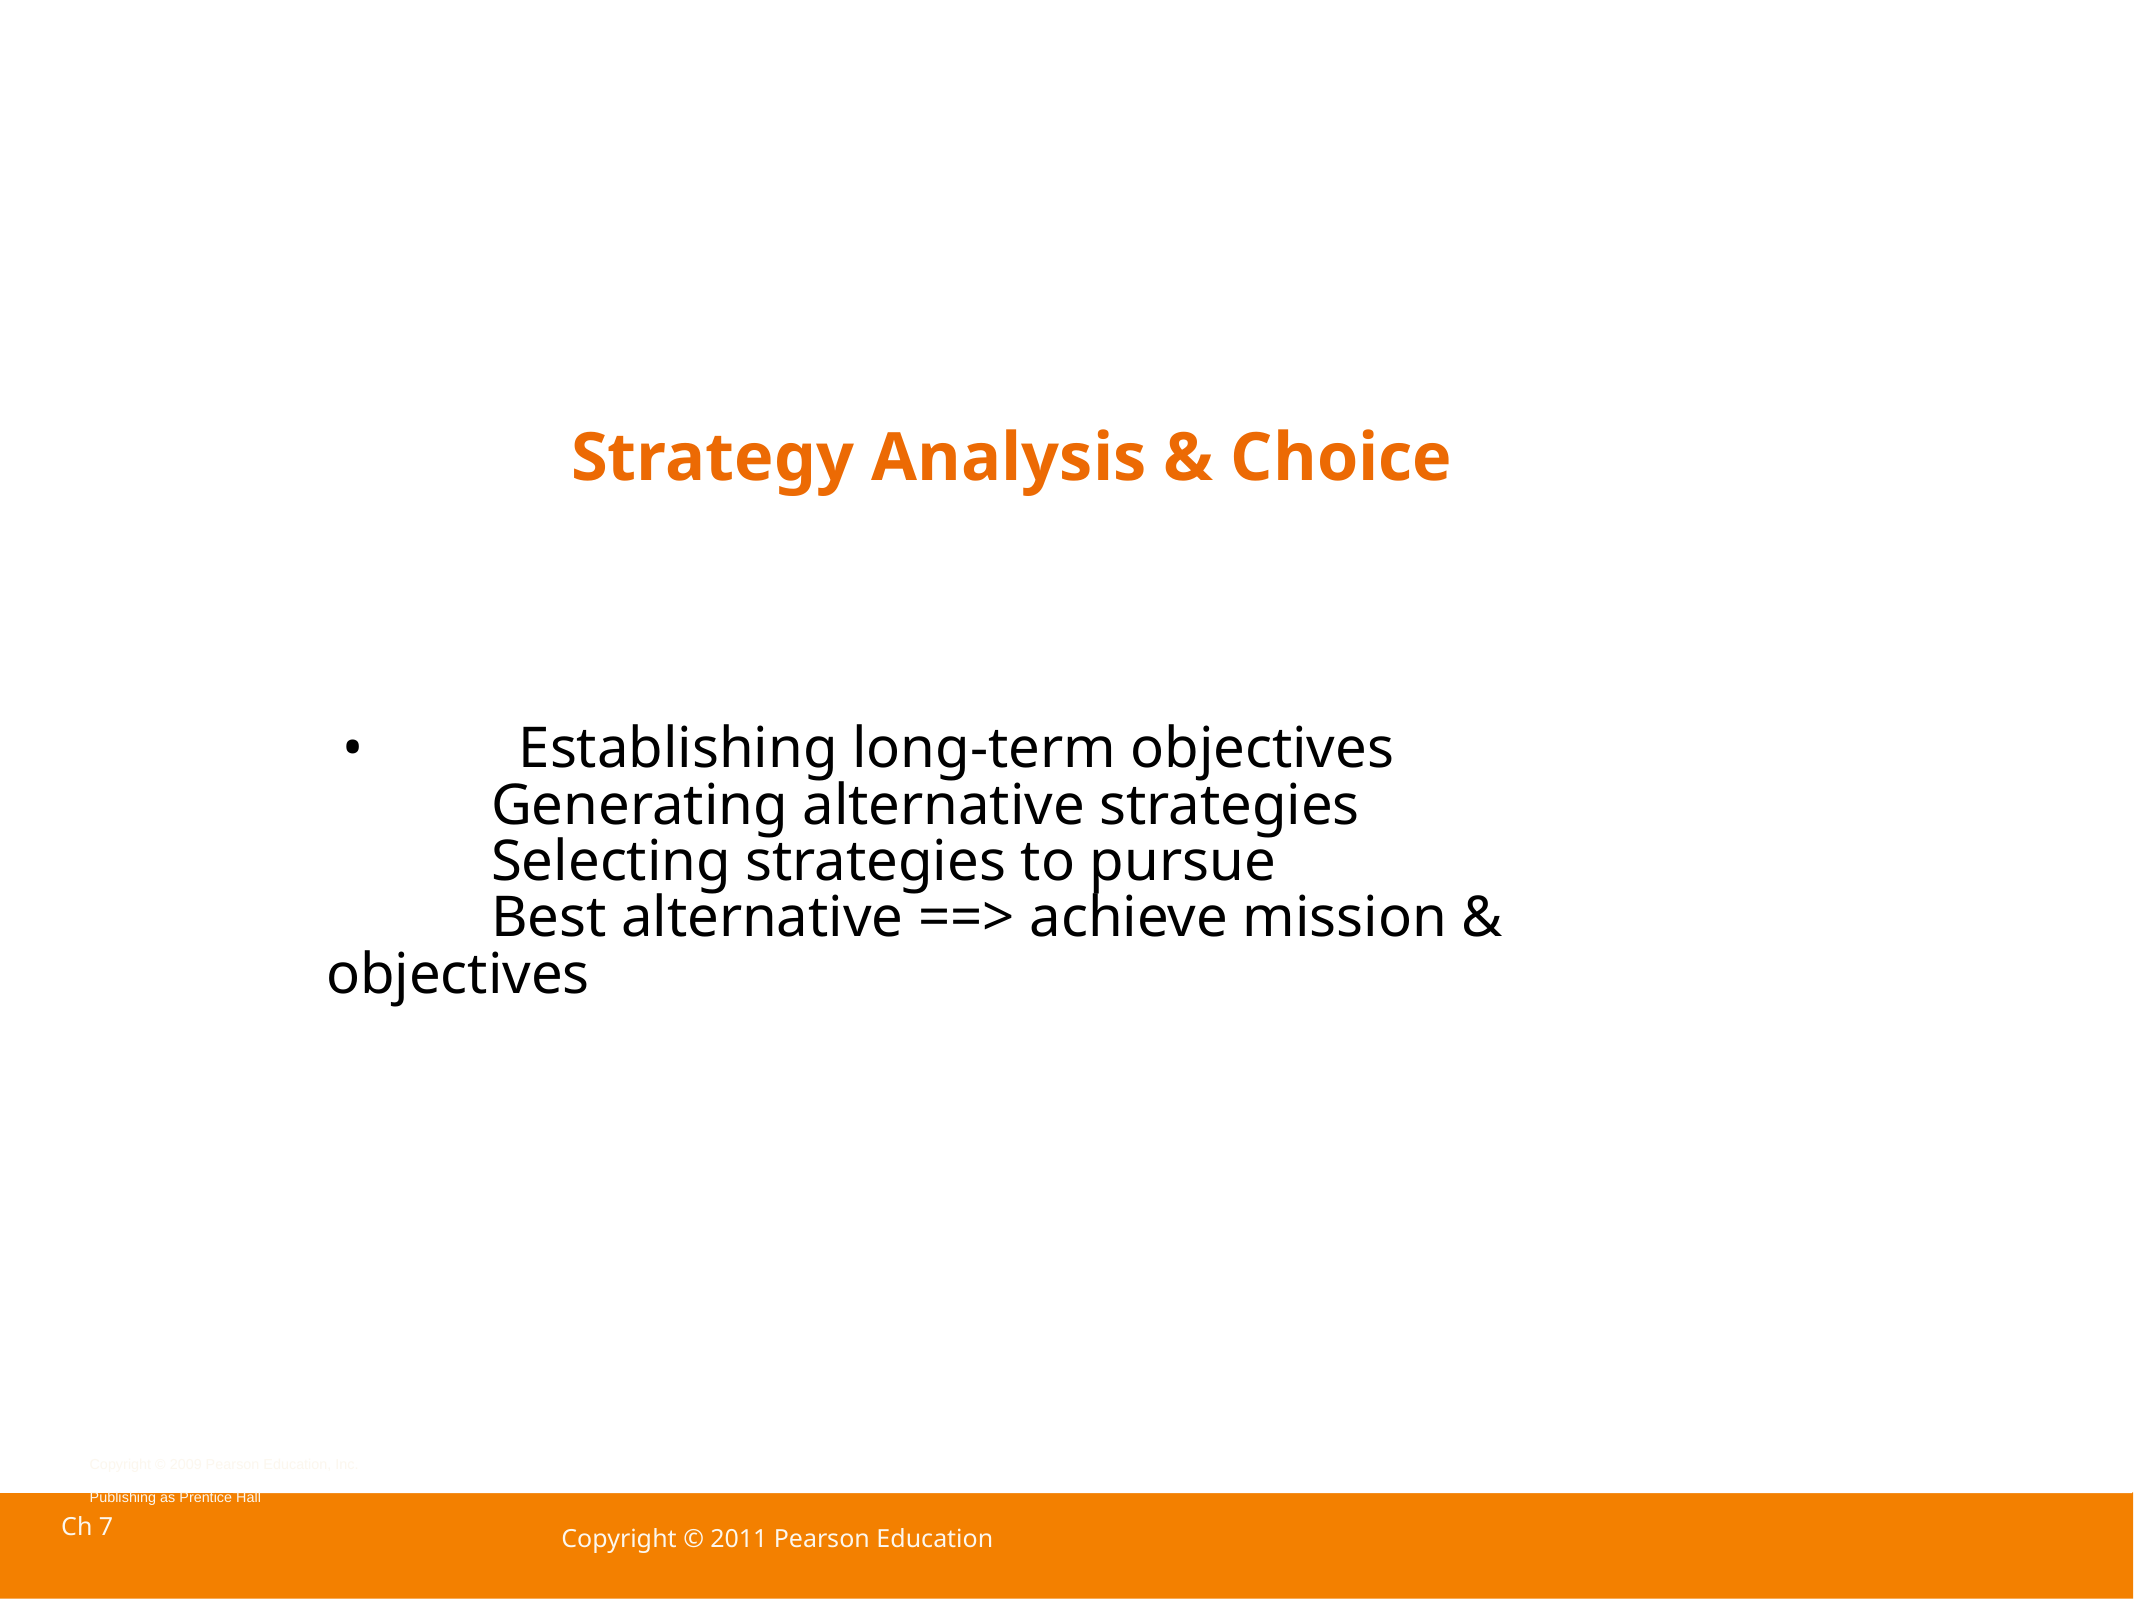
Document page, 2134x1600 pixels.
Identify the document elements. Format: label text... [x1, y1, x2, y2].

text_box [0, 1493, 1775, 1599]
text_box Ch 7 [52, 1510, 235, 1541]
text_box Strategy Analysis & Choice [571, 427, 1454, 494]
text_box Copyright © 2011 Pearson Education [332, 1522, 1004, 1553]
text_box Establishing long-term objectives Generating alternative strategies Selecting strategies to pursue Best alternative ==> achieve mission & objectives [320, 722, 1766, 1005]
text_box Copyright © 2009 Pearson Education, Inc. Publishing as Prentice Hall [89, 1439, 1405, 1506]
picture [1775, 1482, 2133, 1599]
